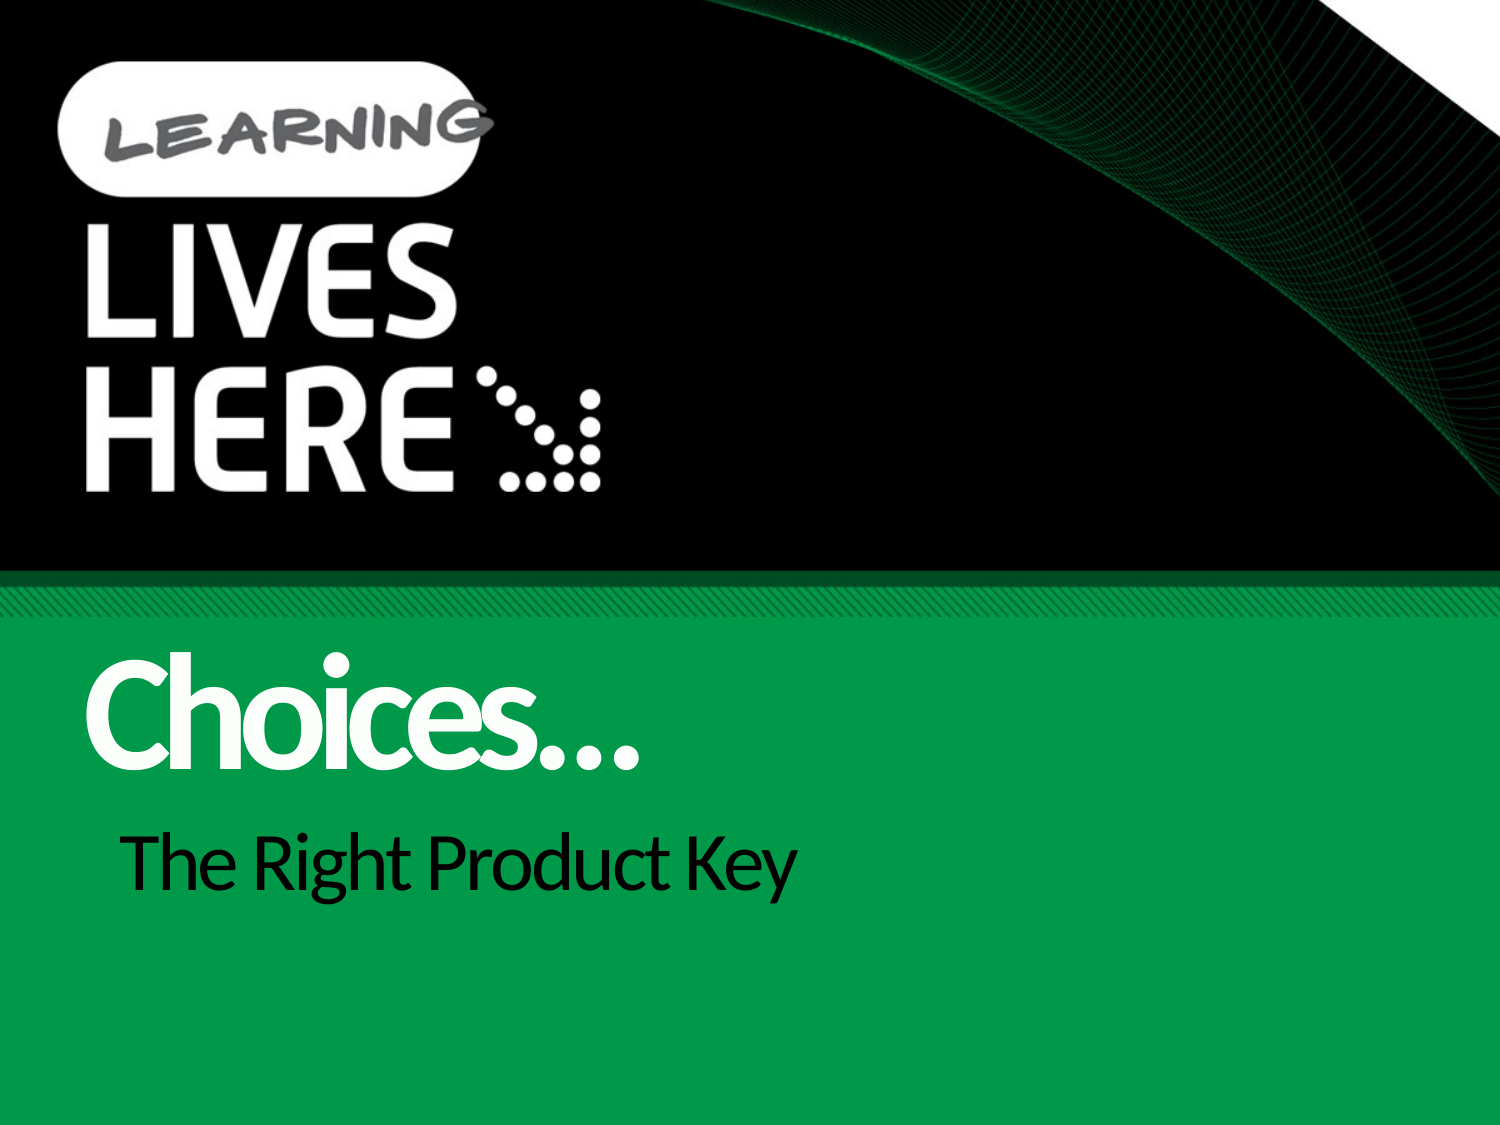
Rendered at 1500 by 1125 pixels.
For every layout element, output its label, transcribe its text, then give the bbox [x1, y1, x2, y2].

title The Right Product Key [119, 818, 1375, 943]
picture [0, 0, 1500, 1125]
list Choices… [83, 625, 1344, 800]
